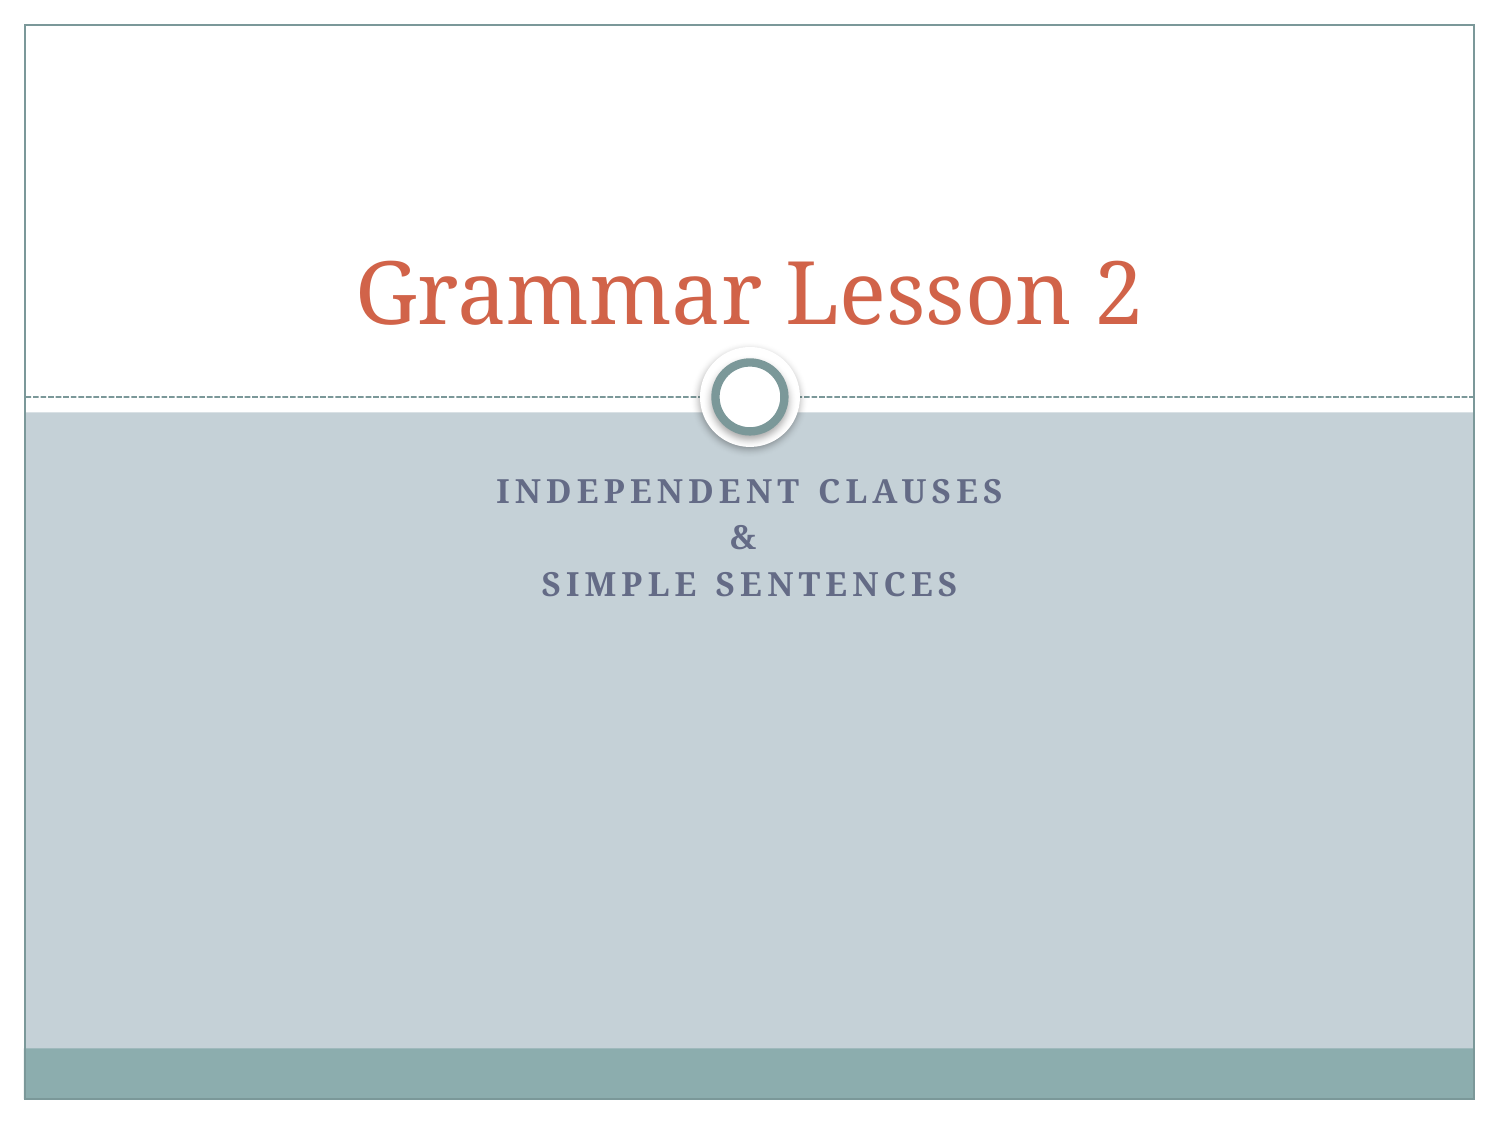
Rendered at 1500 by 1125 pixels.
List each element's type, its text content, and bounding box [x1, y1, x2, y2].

subtitle Independent clauses & Simple sentences [225, 462, 1275, 750]
title Grammar Lesson 2 [112, 62, 1388, 350]
